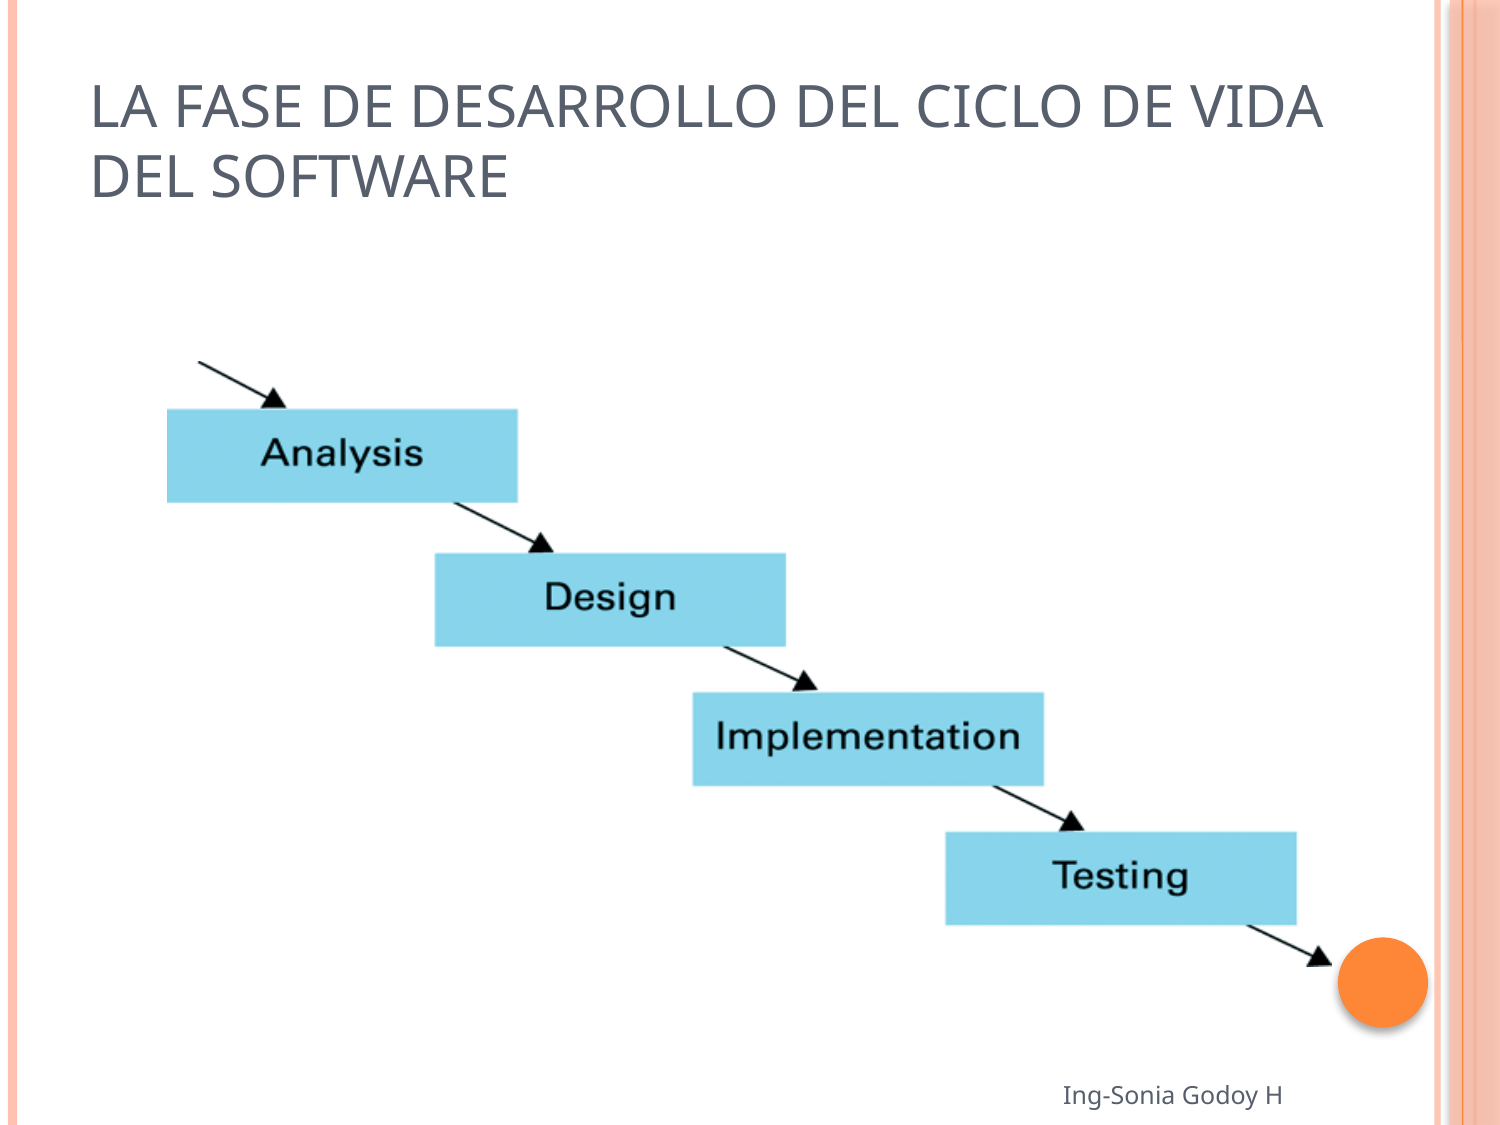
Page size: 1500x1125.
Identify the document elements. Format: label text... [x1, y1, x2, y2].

picture [167, 361, 1333, 967]
footer Ing-Sonia Godoy H [773, 1065, 1299, 1125]
title La fase de desarrollo del ciclo de vida del software [75, 60, 1426, 217]
